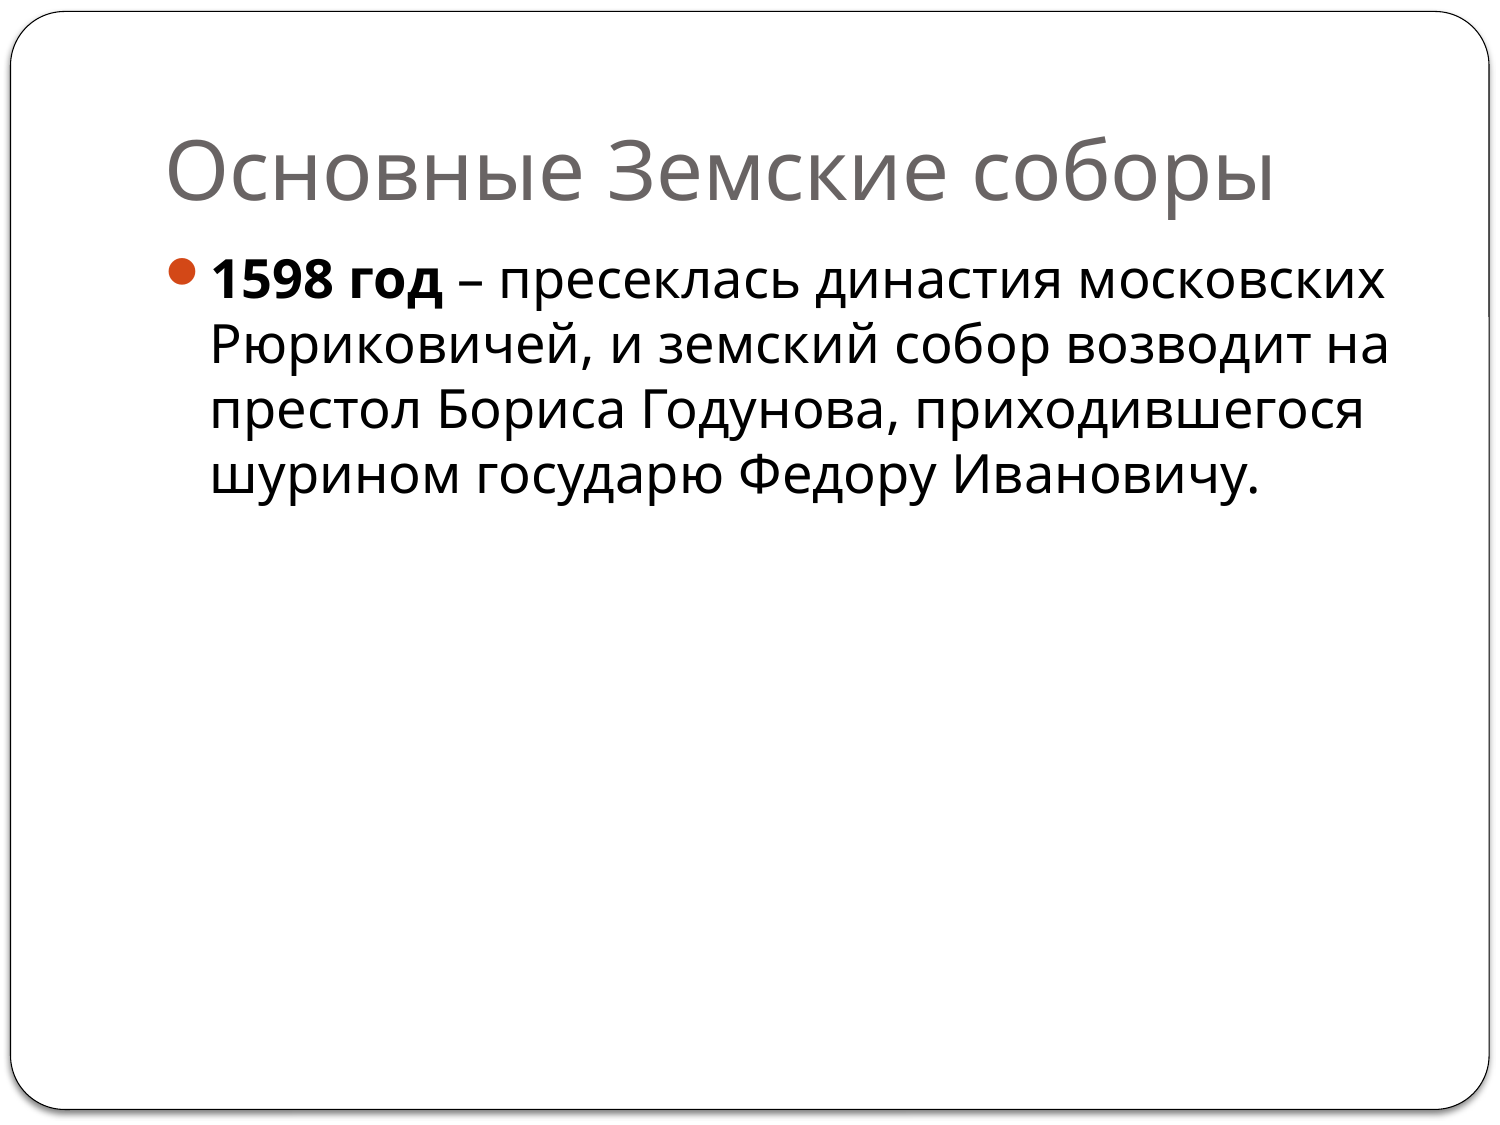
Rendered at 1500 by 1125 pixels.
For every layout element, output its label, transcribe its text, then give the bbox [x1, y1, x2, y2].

list 1598 год – пресеклась династия московских Рюриковичей, и земский собор возводит на престол Бориса Годунова, приходившегося шурином государю Федору Ивановичу. [150, 237, 1425, 988]
title Основные Земские соборы [150, 45, 1425, 233]
